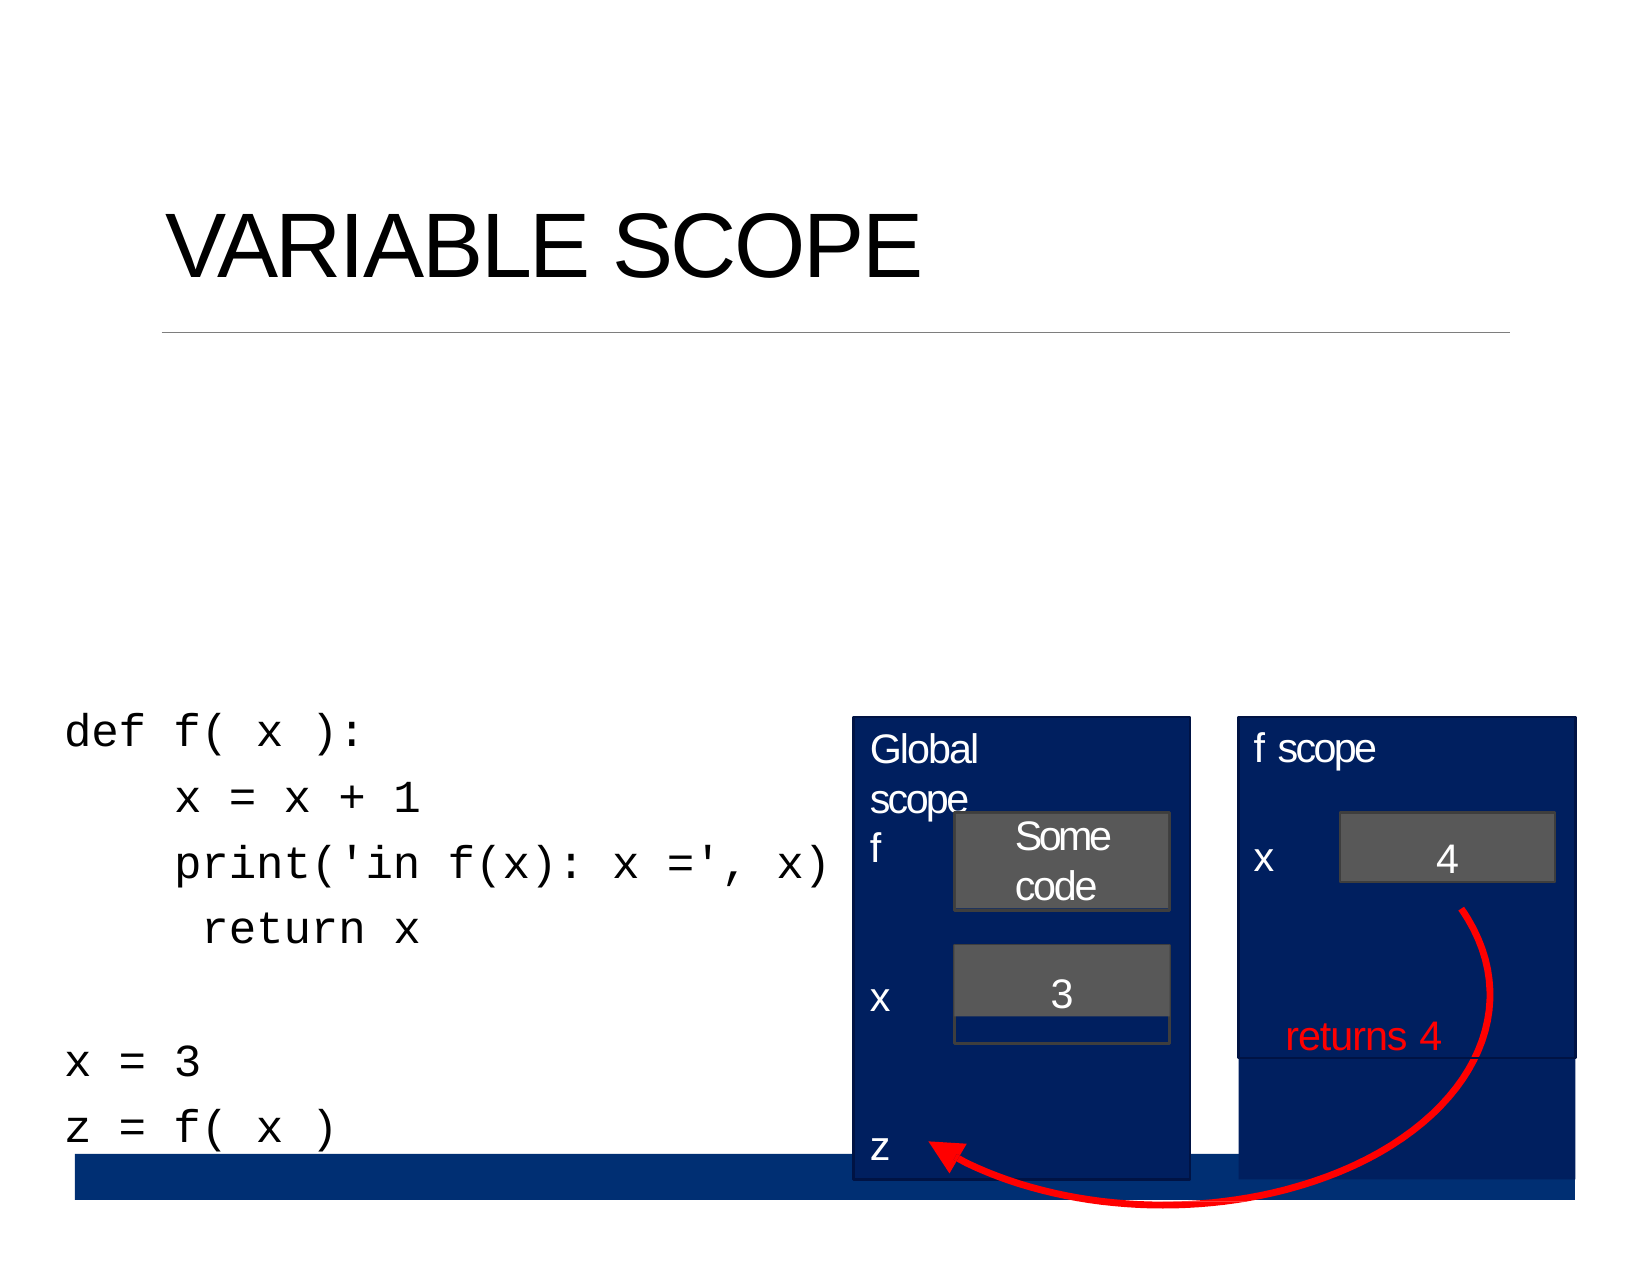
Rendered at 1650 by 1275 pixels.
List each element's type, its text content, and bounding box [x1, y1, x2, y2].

text_box Some code [955, 813, 1169, 909]
text_box f [867, 819, 885, 872]
text_box f scope x returns 4 [1238, 716, 1576, 1059]
text_box [928, 1059, 1479, 1209]
text_box [954, 1017, 1170, 1044]
text_box [853, 717, 1191, 1180]
text_box def f( x ): x = x + 1 print('in f(x): x =', x) return x [61, 686, 837, 954]
text_box [1238, 1059, 1469, 1180]
text_box x = 3 z = f( x ) [61, 1016, 342, 1152]
text_box [1331, 1059, 1576, 1180]
text_box x [867, 967, 890, 1020]
text_box z [867, 1116, 889, 1169]
title VARIABLE SCOPE [162, 183, 1045, 399]
text_box Global scope [867, 720, 1087, 822]
text_box 3 [954, 945, 1170, 1017]
